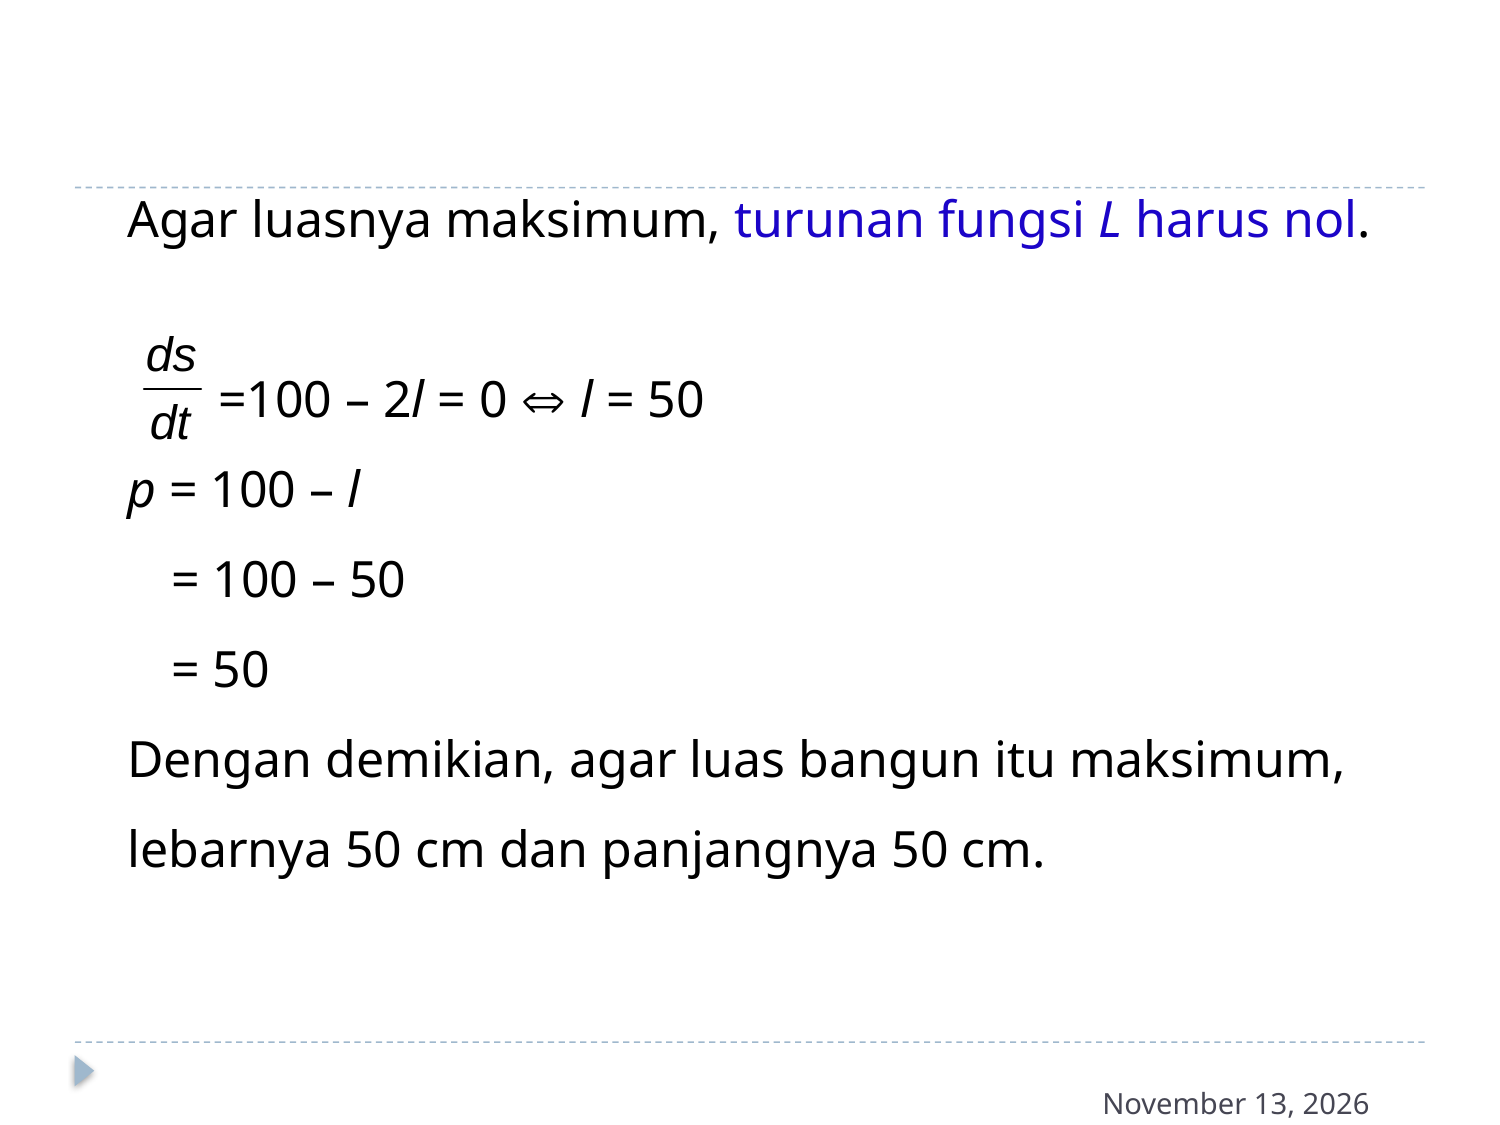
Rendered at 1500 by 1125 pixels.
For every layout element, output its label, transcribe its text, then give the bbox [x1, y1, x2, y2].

text_box Agar luasnya maksimum, turunan fungsi L harus nol. =100 – 2l = 0  l = 50 p = 100 – l = 100 – 50 = 50 Dengan demikian, agar luas bangun itu maksimum, lebarnya 50 cm dan panjangnya 50 cm. [112, 149, 1425, 885]
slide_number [1087, 1077, 1500, 1125]
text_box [135, 324, 213, 451]
